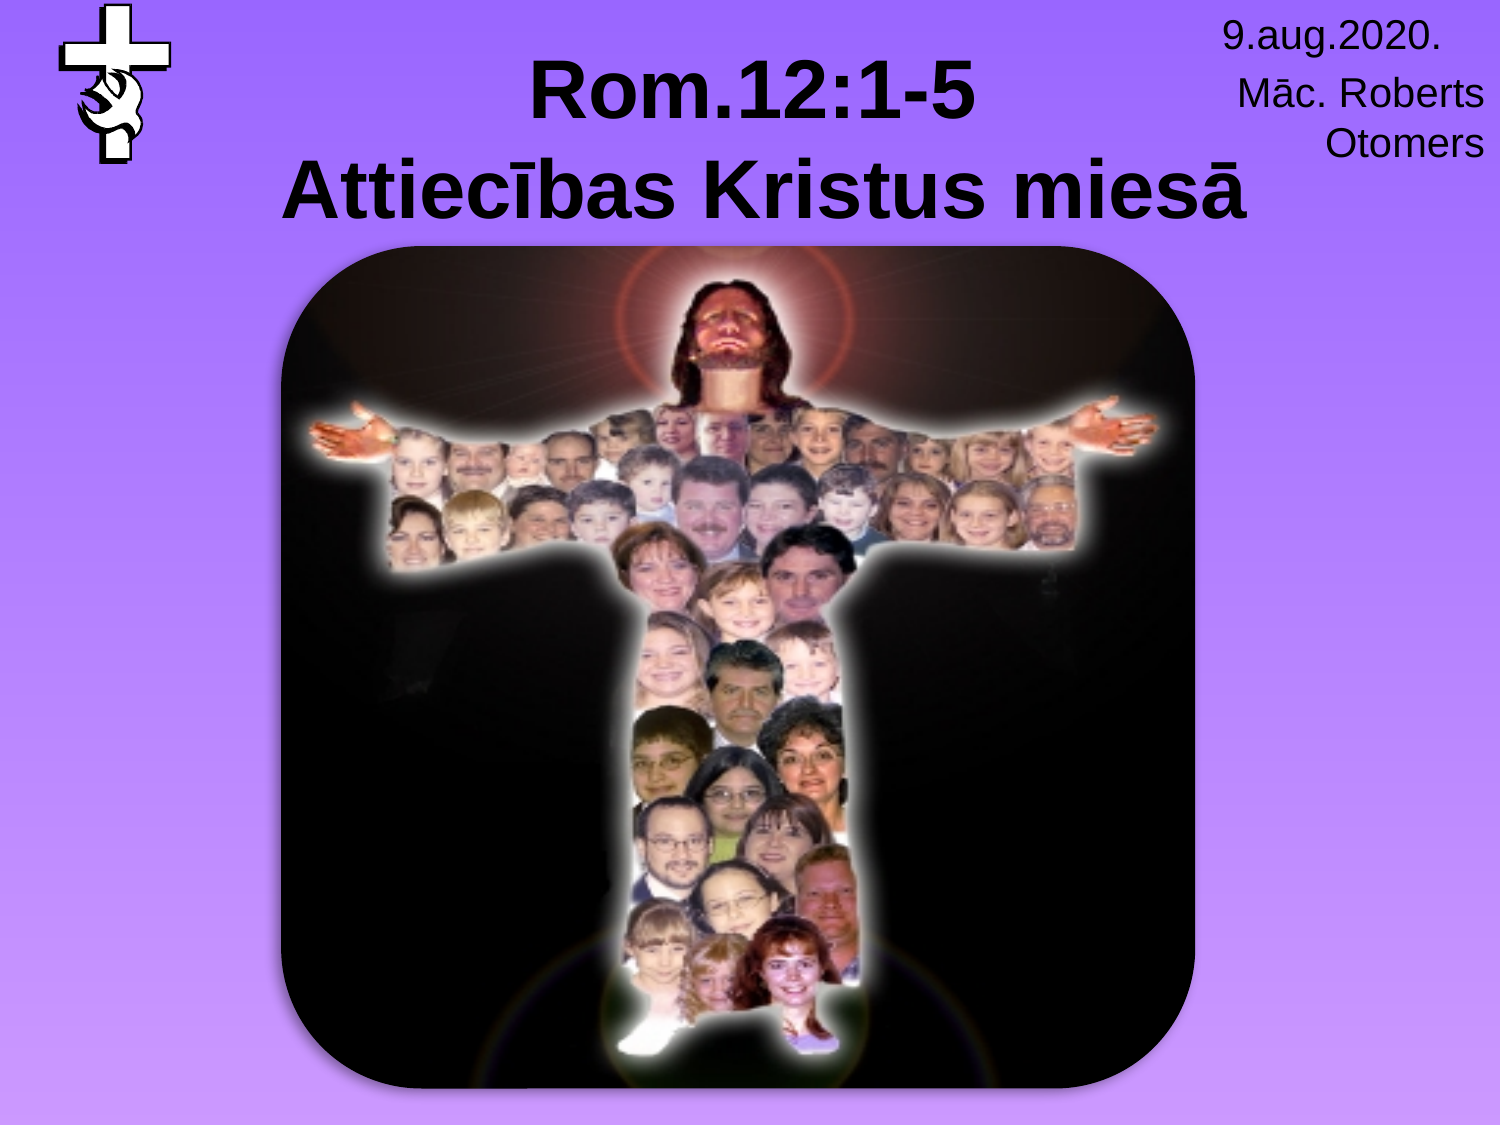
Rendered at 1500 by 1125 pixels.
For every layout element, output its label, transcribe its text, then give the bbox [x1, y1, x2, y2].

picture [280, 245, 1196, 1089]
text_box 9.aug.2020. [1207, 0, 1500, 58]
text_box Māc. Roberts Otomers [1207, 58, 1500, 174]
picture [58, 3, 172, 165]
title Rom.12:1-5 Attiecības Kristus miesā [93, 46, 1436, 223]
